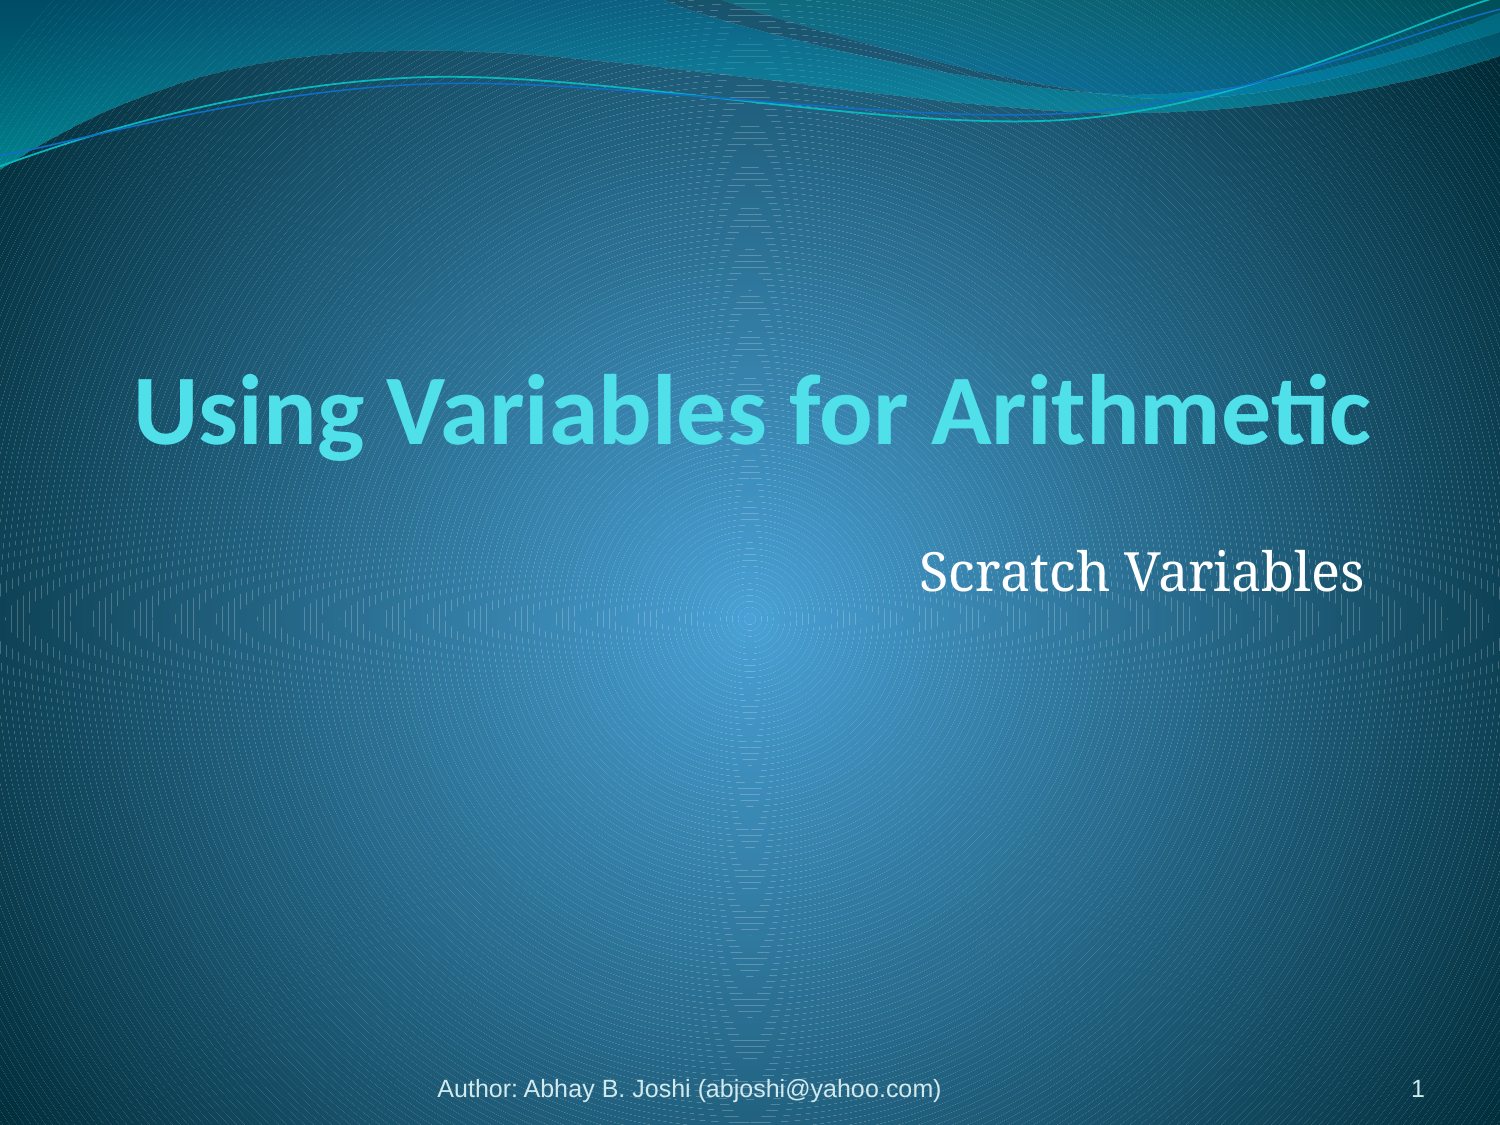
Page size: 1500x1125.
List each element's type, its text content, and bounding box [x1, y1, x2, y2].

footer Author: Abhay B. Joshi (abjoshi@yahoo.com) [437, 1042, 988, 1103]
slide_number 1 [1299, 1042, 1425, 1103]
subtitle Scratch Variables [87, 529, 1376, 818]
title Using Variables for Arithmetic [87, 224, 1376, 525]
